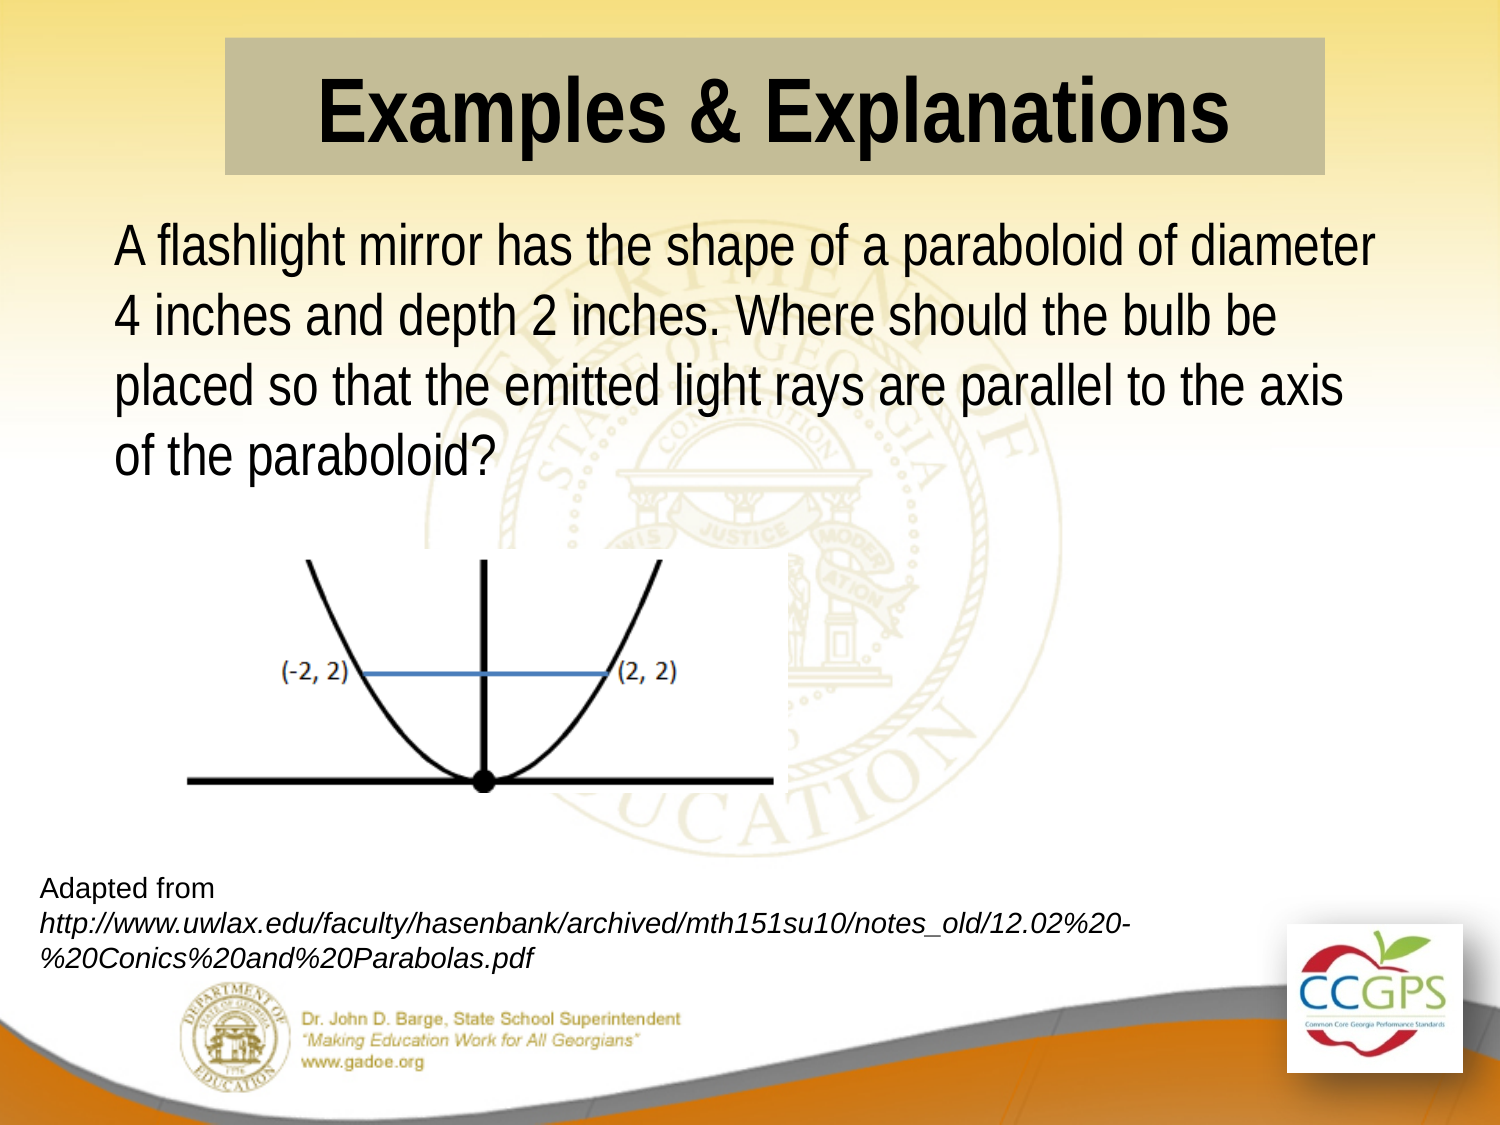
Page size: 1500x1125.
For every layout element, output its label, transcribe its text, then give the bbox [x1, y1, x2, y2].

text_box Adapted from http://www.uwlax.edu/faculty/hasenbank/archived/mth151su10/notes_old/12.02%20-%20Conics%20and%20Parabolas.pdf [24, 862, 1284, 983]
title Examples & Explanations [224, 37, 1326, 176]
picture [0, 0, 1500, 1125]
subtitle A flashlight mirror has the shape of a paraboloid of diameter 4 inches and depth 2 inches. Where should the bulb be placed so that the emitted light rays are parallel to the axis of the paraboloid? [99, 199, 1401, 926]
